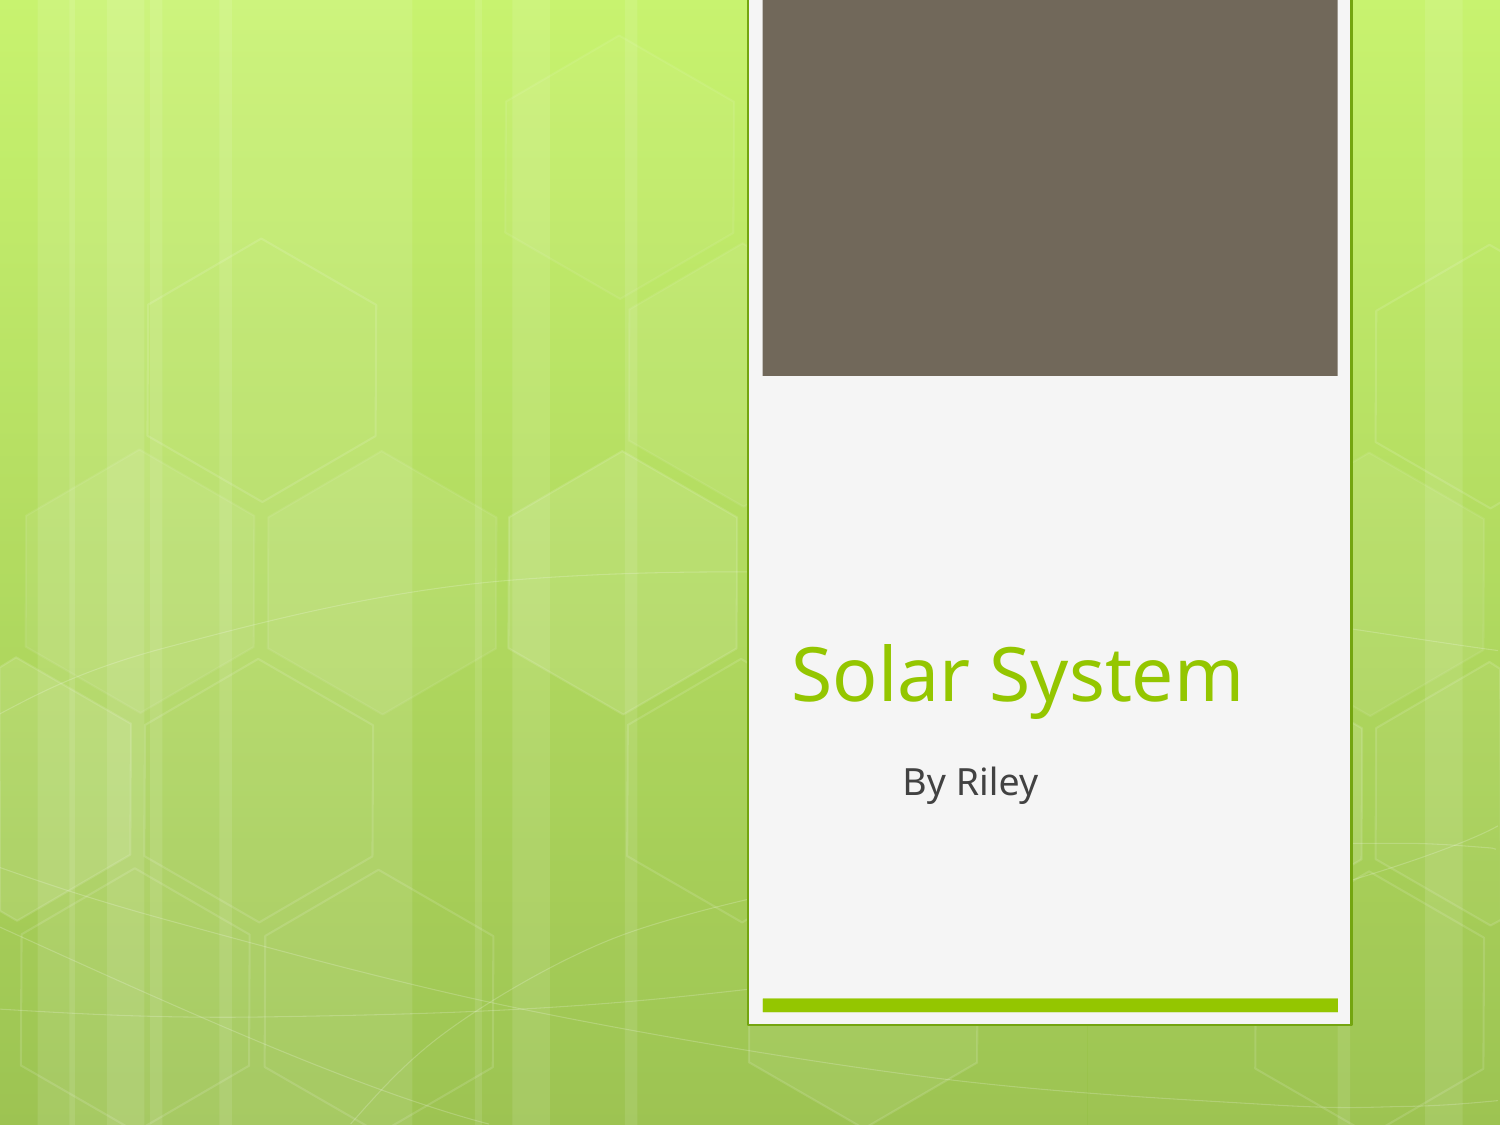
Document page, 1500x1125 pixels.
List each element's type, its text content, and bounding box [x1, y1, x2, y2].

subtitle By Riley [887, 750, 1138, 825]
title Solar System [776, 444, 1320, 724]
